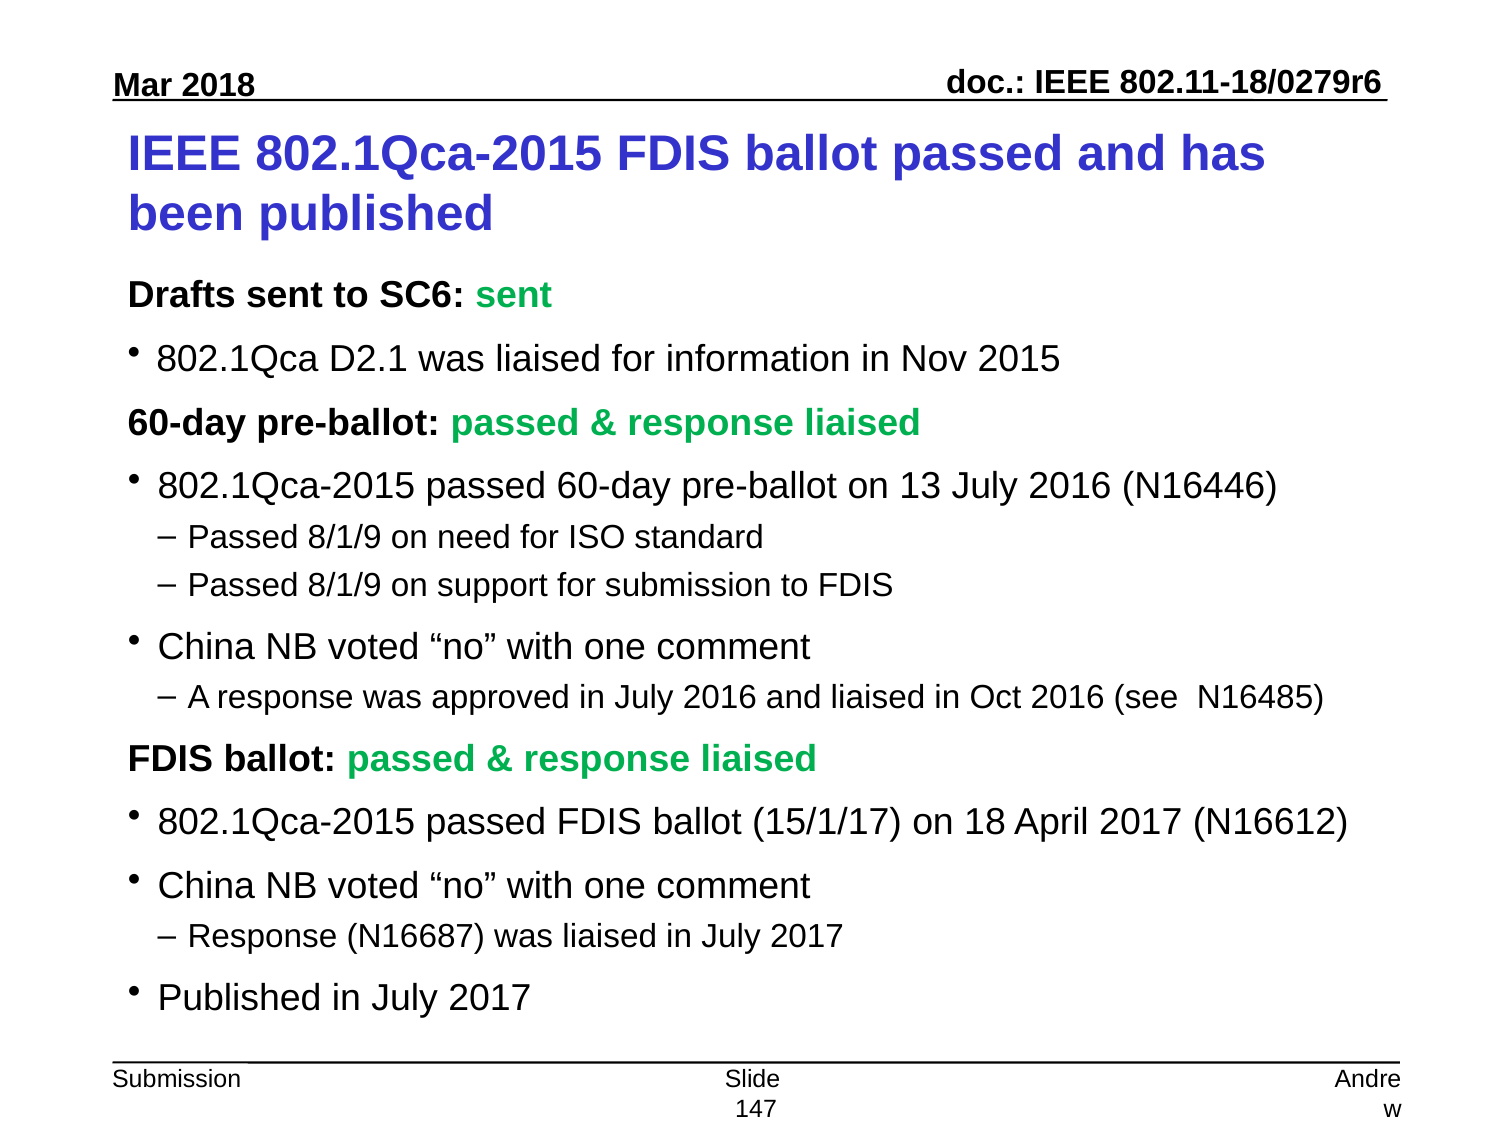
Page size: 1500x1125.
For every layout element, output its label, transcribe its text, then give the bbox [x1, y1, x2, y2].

title IEEE 802.1Qca-2015 FDIS ballot passed and has been published [112, 112, 1388, 262]
list Drafts sent to SC6: sent 802.1Qca D2.1 was liaised for information in Nov 2015 60-day pre-ballot: passed & response liaised 802.1Qca-2015 passed 60-day pre-ballot on 13 July 2016 (N16446) Passed 8/1/9 on need for ISO standard Passed 8/1/9 on support for submission to FDIS China NB voted “no” with one comment A response was approved in July 2016 and liaised in Oct 2016 (see N16485) FDIS ballot: passed & response liaised 802.1Qca-2015 passed FDIS ballot (15/1/17) on 18 April 2017 (N16612) China NB voted “no” with one comment Response (N16687) was liaised in July 2017 Published in July 2017 [112, 262, 1388, 938]
slide_number Slide 147 [709, 1061, 803, 1093]
footer Andrew Myles, Cisco [1320, 1061, 1402, 1093]
